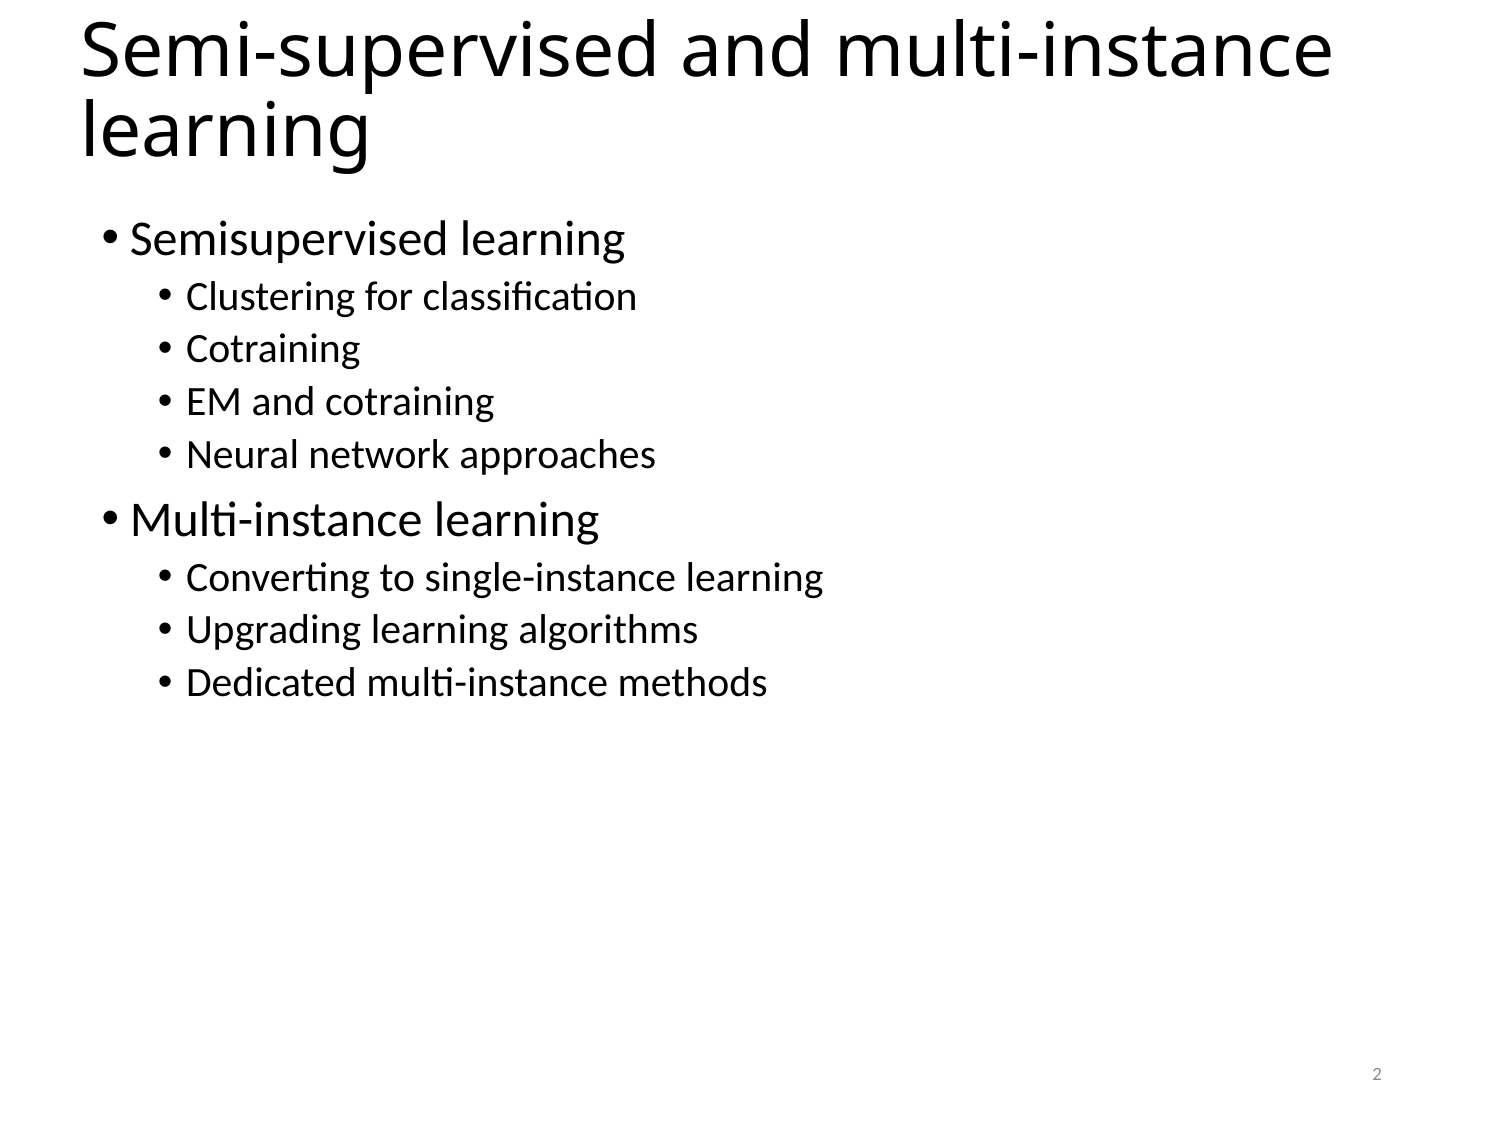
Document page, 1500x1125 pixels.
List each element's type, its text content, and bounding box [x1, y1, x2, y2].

title Semi-supervised and multi-instance learning [65, 4, 1491, 128]
list Semisupervised learning Clustering for classification Cotraining EM and cotraining Neural network approaches Multi-instance learning Converting to single-instance learning Upgrading learning algorithms Dedicated multi-instance methods [86, 205, 1424, 858]
slide_number 2 [1059, 1042, 1397, 1103]
